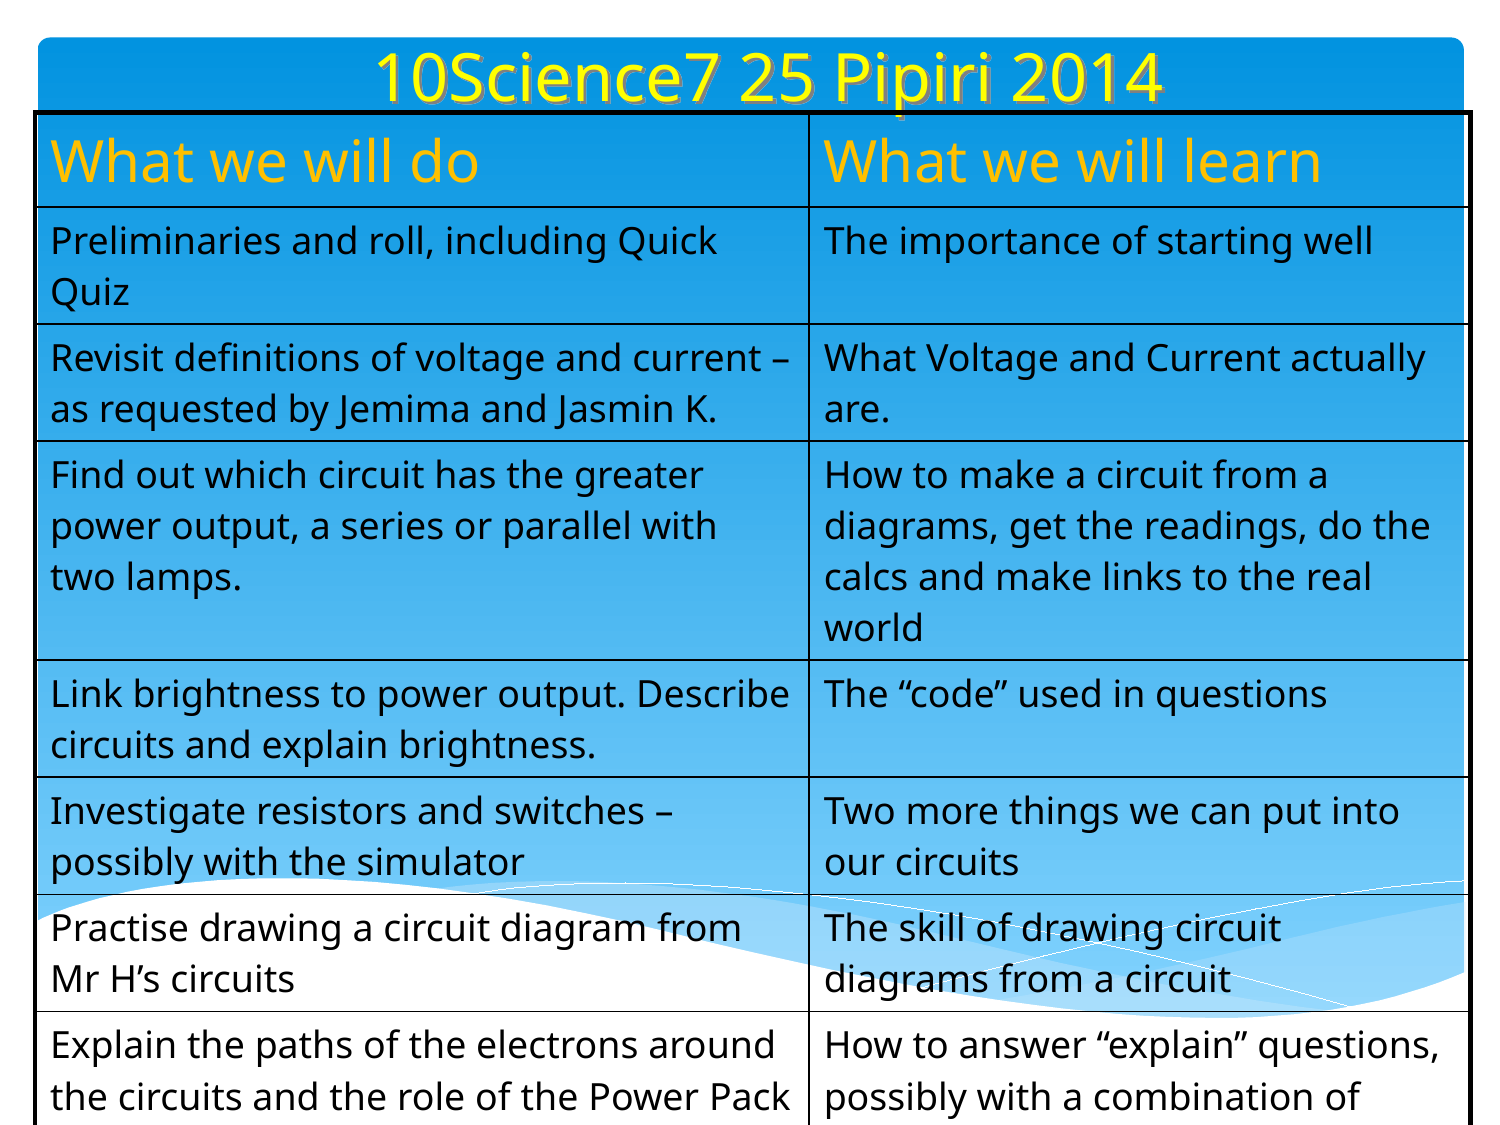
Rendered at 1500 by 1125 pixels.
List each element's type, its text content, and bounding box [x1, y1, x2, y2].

table_cell Practise drawing a circuit diagram from Mr H’s circuits [37, 895, 808, 1011]
table_cell Two more things we can put into our circuits [810, 778, 1468, 894]
table_cell The skill of drawing circuit diagrams from a circuit [810, 895, 1468, 1011]
table_cell Investigate resistors and switches – possibly with the simulator [37, 778, 808, 894]
table_cell How to answer “explain” questions, possibly with a combination of words & pictures [810, 1012, 1468, 1125]
table_cell What Voltage and Current actually are. [810, 325, 1468, 440]
table_cell Revisit definitions of voltage and current – as requested by Jemima and Jasmin K. [37, 325, 808, 440]
table_cell The “code” used in questions [810, 661, 1468, 776]
table_cell How to make a circuit from a diagrams, get the readings, do the calcs and make links to the real world [810, 442, 1468, 659]
table_cell Find out which circuit has the greater power output, a series or parallel with two lamps. [37, 442, 808, 659]
table_cell Explain the paths of the electrons around the circuits and the role of the Power Pack [37, 1012, 808, 1125]
table_cell The importance of starting well [810, 208, 1468, 323]
table_cell Preliminaries and roll, including Quick Quiz [37, 208, 808, 323]
table_header What we will learn [810, 115, 1468, 206]
table_cell Link brightness to power output. Describe circuits and explain brightness. [37, 661, 808, 776]
text_box 10Science7 25 Pipiri 2014 [162, 24, 1375, 110]
table_header What we will do [37, 115, 808, 206]
